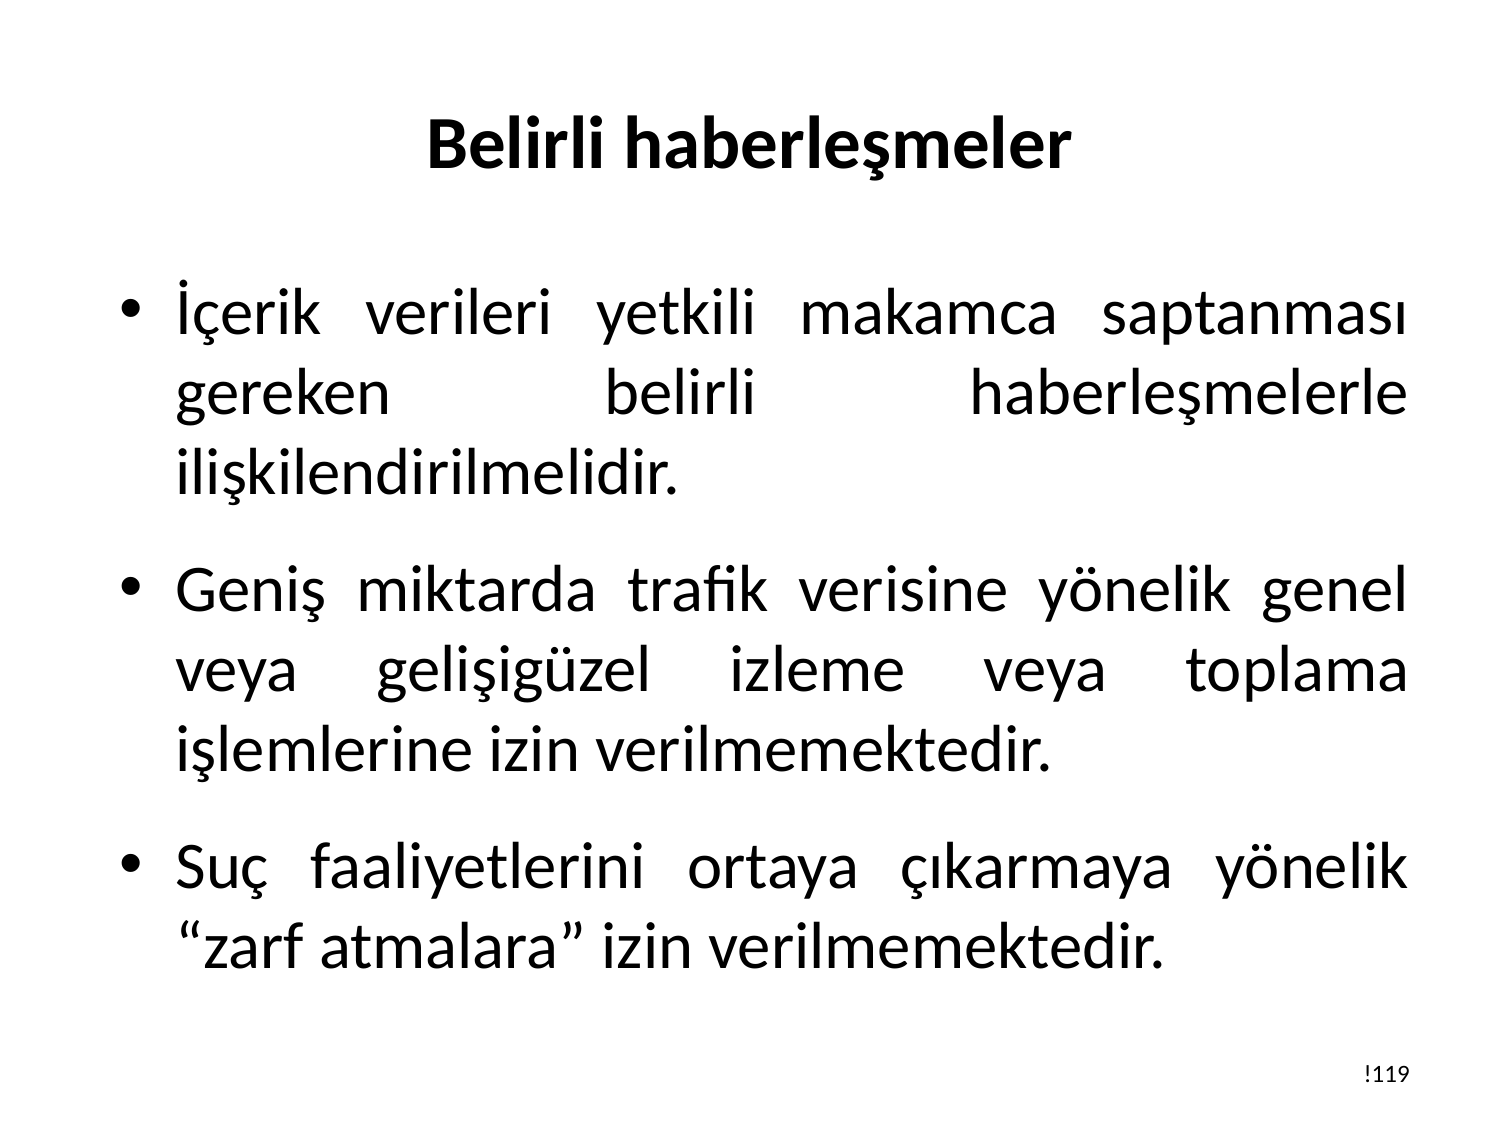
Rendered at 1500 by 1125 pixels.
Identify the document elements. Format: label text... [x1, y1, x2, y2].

list İçerik verileri yetkili makamca saptanması gereken belirli haberleşmelerle ilişkilendirilmelidir. Geniş miktarda trafik verisine yönelik genel veya gelişigüzel izleme veya toplama işlemlerine izin verilmemektedir. Suç faaliyetlerini ortaya çıkarmaya yönelik “zarf atmalara” izin verilmemektedir. [103, 259, 1426, 1003]
slide_number !119 [1074, 1042, 1425, 1103]
title Belirli haberleşmeler [74, 44, 1426, 233]
